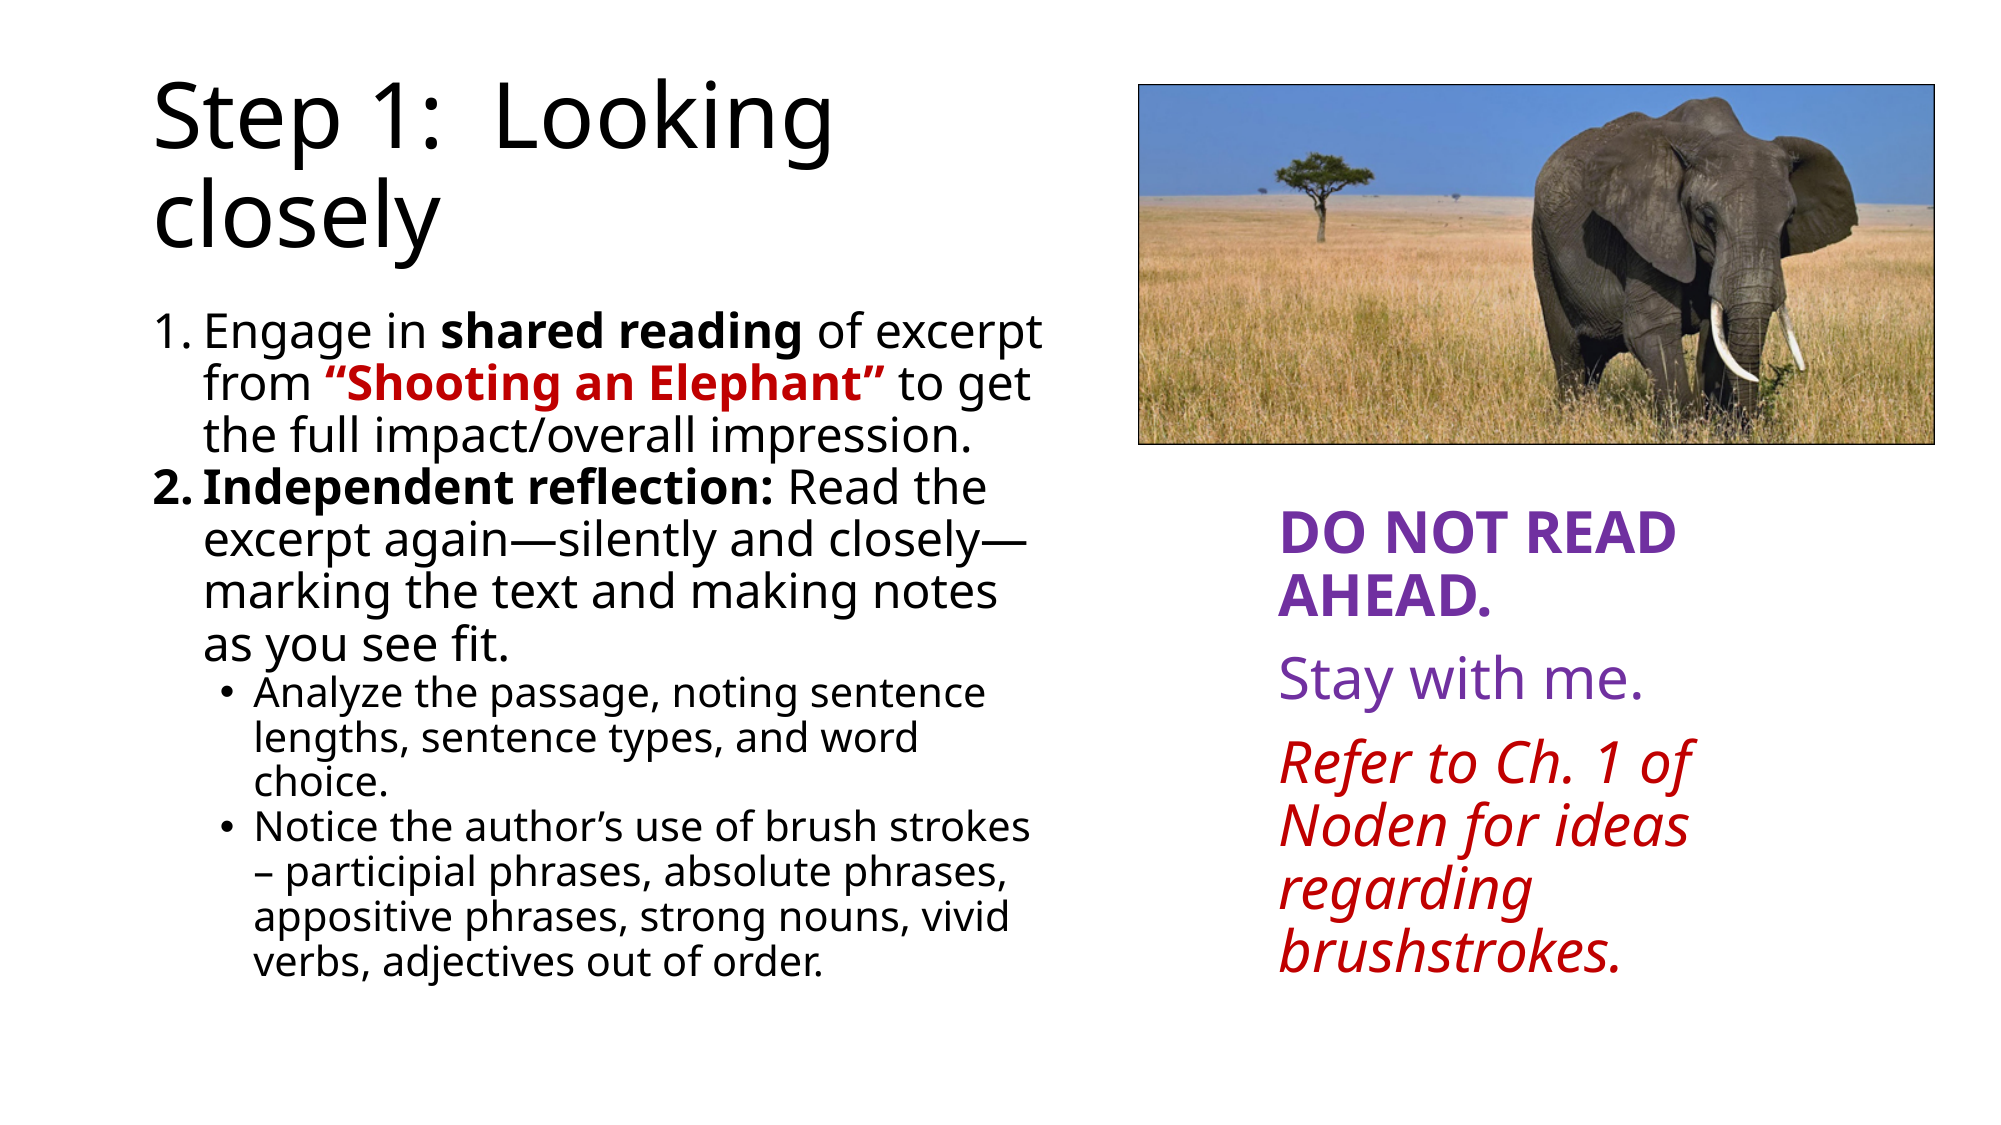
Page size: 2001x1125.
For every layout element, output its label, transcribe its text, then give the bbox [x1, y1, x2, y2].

title Step 1: Looking closely [137, 59, 1083, 278]
picture [1138, 84, 1935, 445]
list Engage in shared reading of excerpt from “Shooting an Elephant” to get the full impact/overall impression. Independent reflection: Read the excerpt again—silently and closely—marking the text and making notes as you see fit. Analyze the passage, noting sentence lengths, sentence types, and word choice. Notice the author’s use of brush strokes – participial phrases, absolute phrases, appositive phrases, strong nouns, vivid verbs, adjectives out of order. [137, 299, 1068, 1014]
text_box DO NOT READ AHEAD. Stay with me. Refer to Ch. 1 of Noden for ideas regarding brushstrokes. [1263, 495, 1879, 1069]
